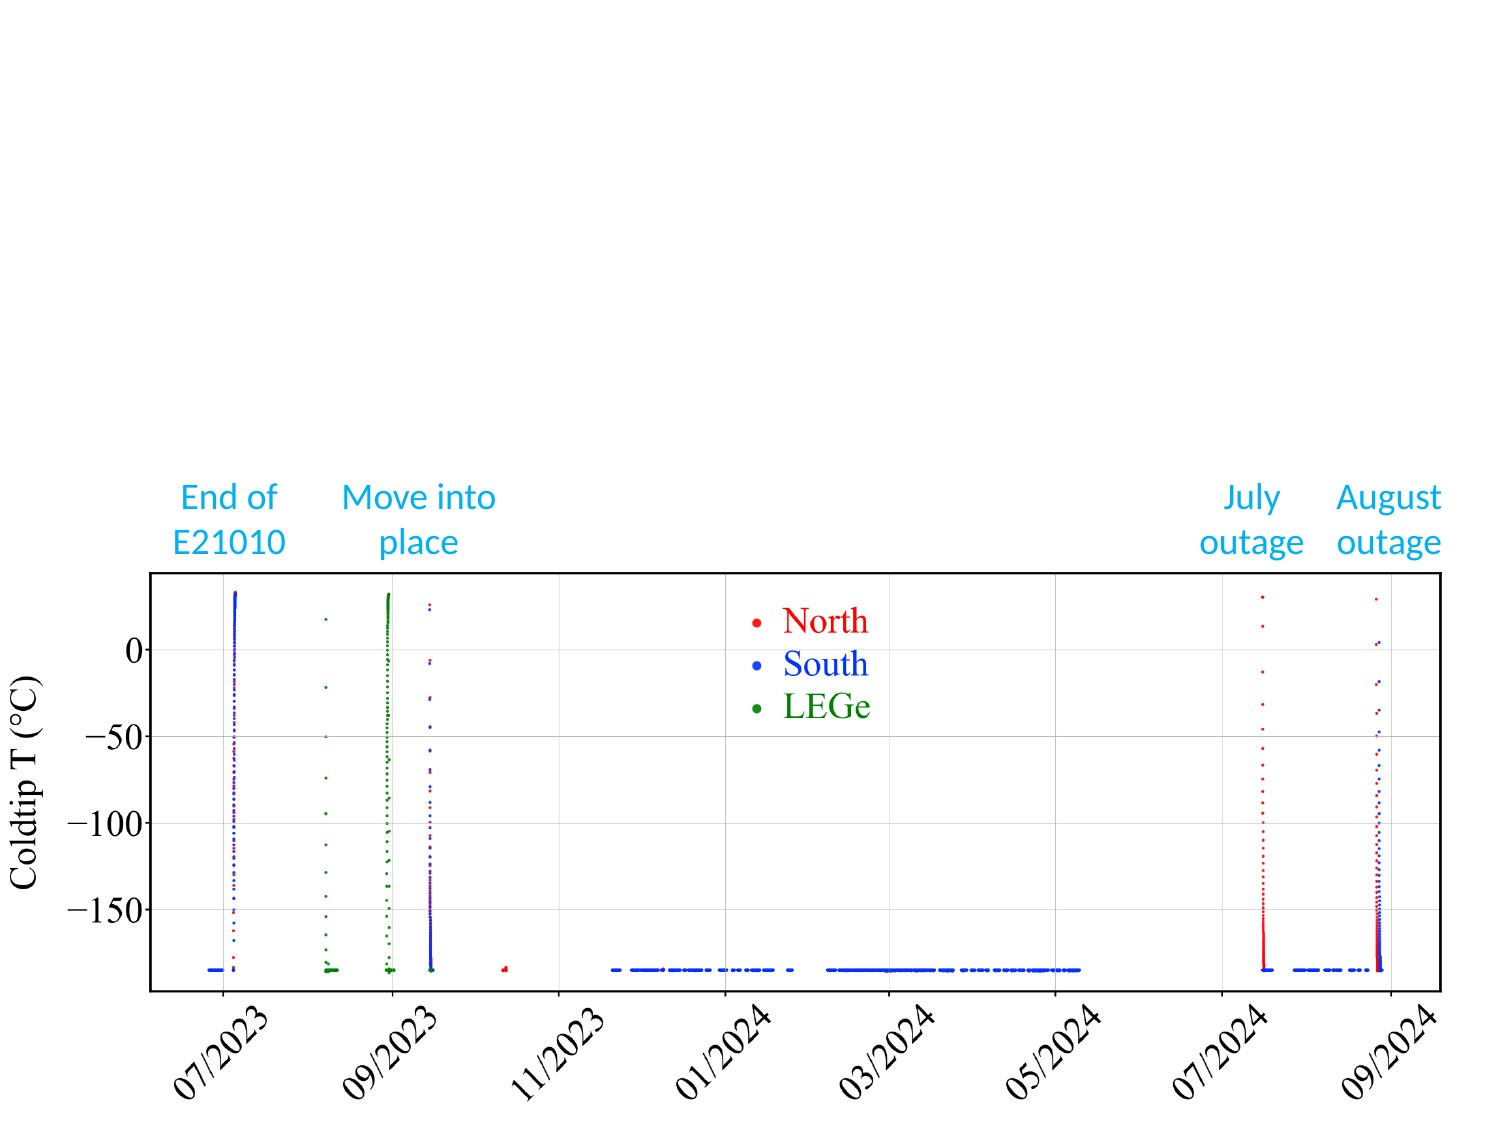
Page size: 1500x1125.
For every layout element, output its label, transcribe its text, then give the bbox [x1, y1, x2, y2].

text_box Move into place [326, 464, 512, 562]
text_box August outage [1321, 464, 1458, 562]
text_box End of E21010 [157, 464, 301, 562]
text_box July outage [1184, 464, 1320, 562]
picture [0, 562, 1500, 1105]
